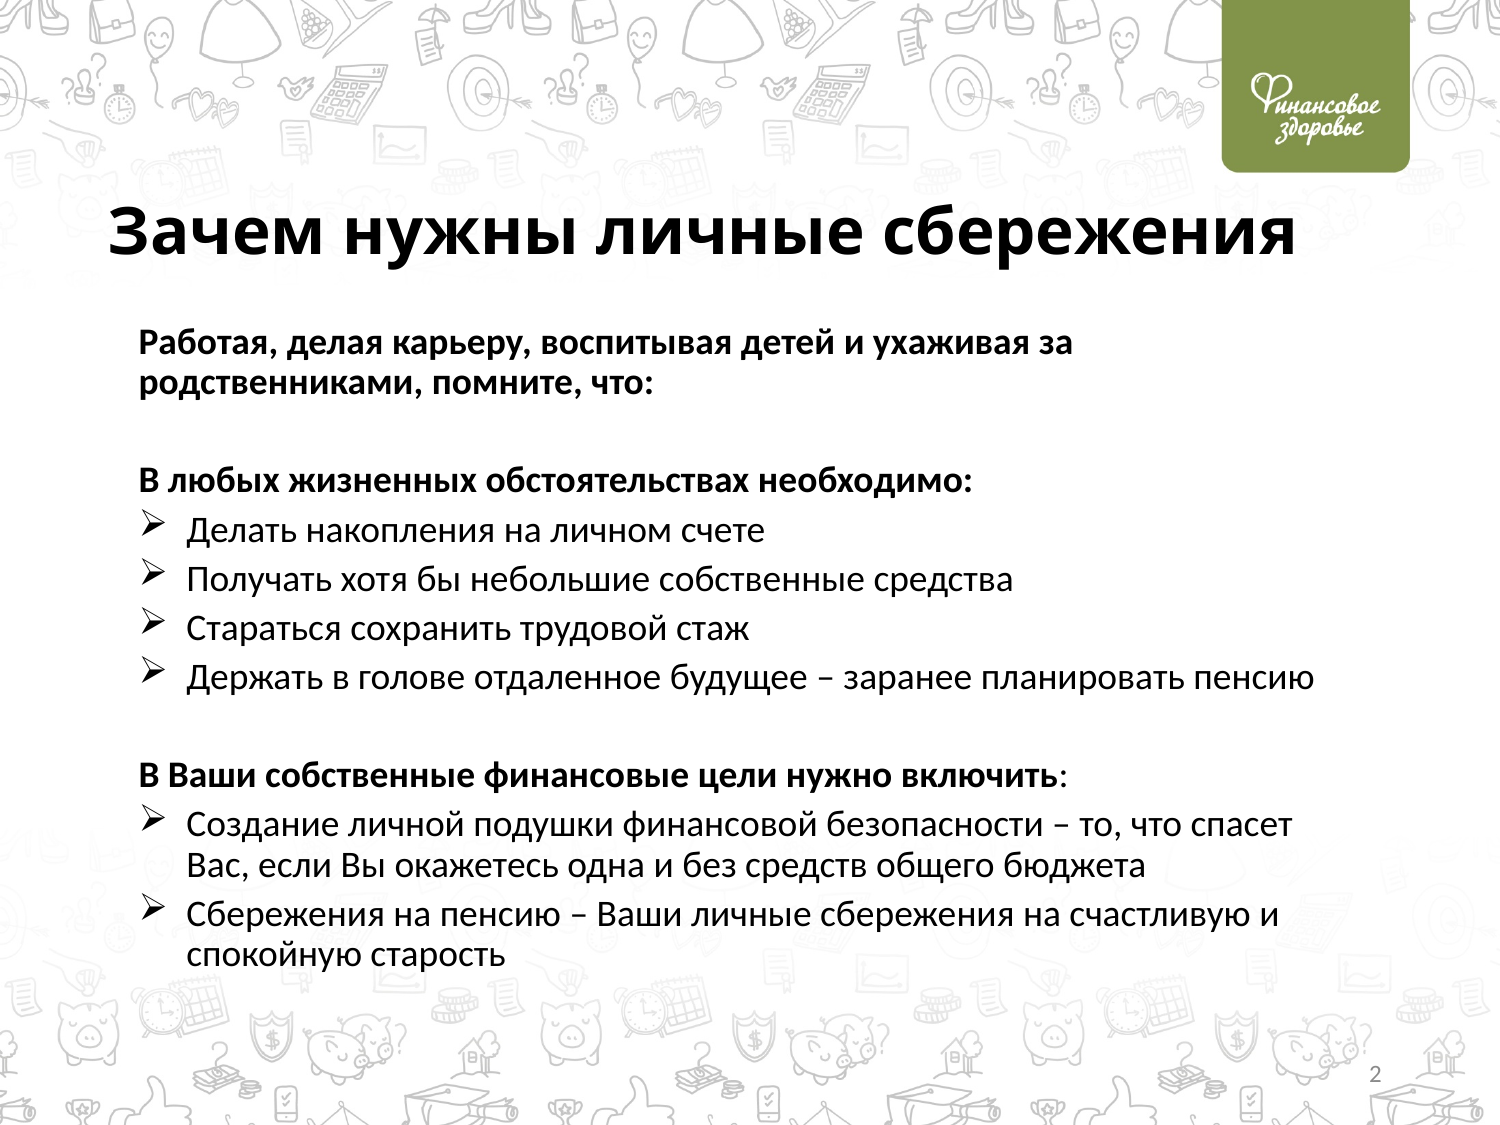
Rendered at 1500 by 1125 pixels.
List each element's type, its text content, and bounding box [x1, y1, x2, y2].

picture [0, 0, 1500, 1125]
slide_number 2 [1059, 1042, 1397, 1103]
list Работая, делая карьеру, воспитывая детей и ухаживая за родственниками, помните, что: В любых жизненных обстоятельствах необходимо: Делать накопления на личном счете Получать хотя бы небольшие собственные средства Стараться сохранить трудовой стаж Держать в голове отдаленное будущее – заранее планировать пенсию В Ваши собственные финансовые цели нужно включить: Создание личной подушки финансовой безопасности – то, что спасет Вас, если Вы окажетесь одна и без средств общего бюджета Сбережения на пенсию – Ваши личные сбережения на счастливую и спокойную старость [123, 314, 1354, 1011]
title Зачем нужны личные сбережения [92, 181, 1334, 286]
